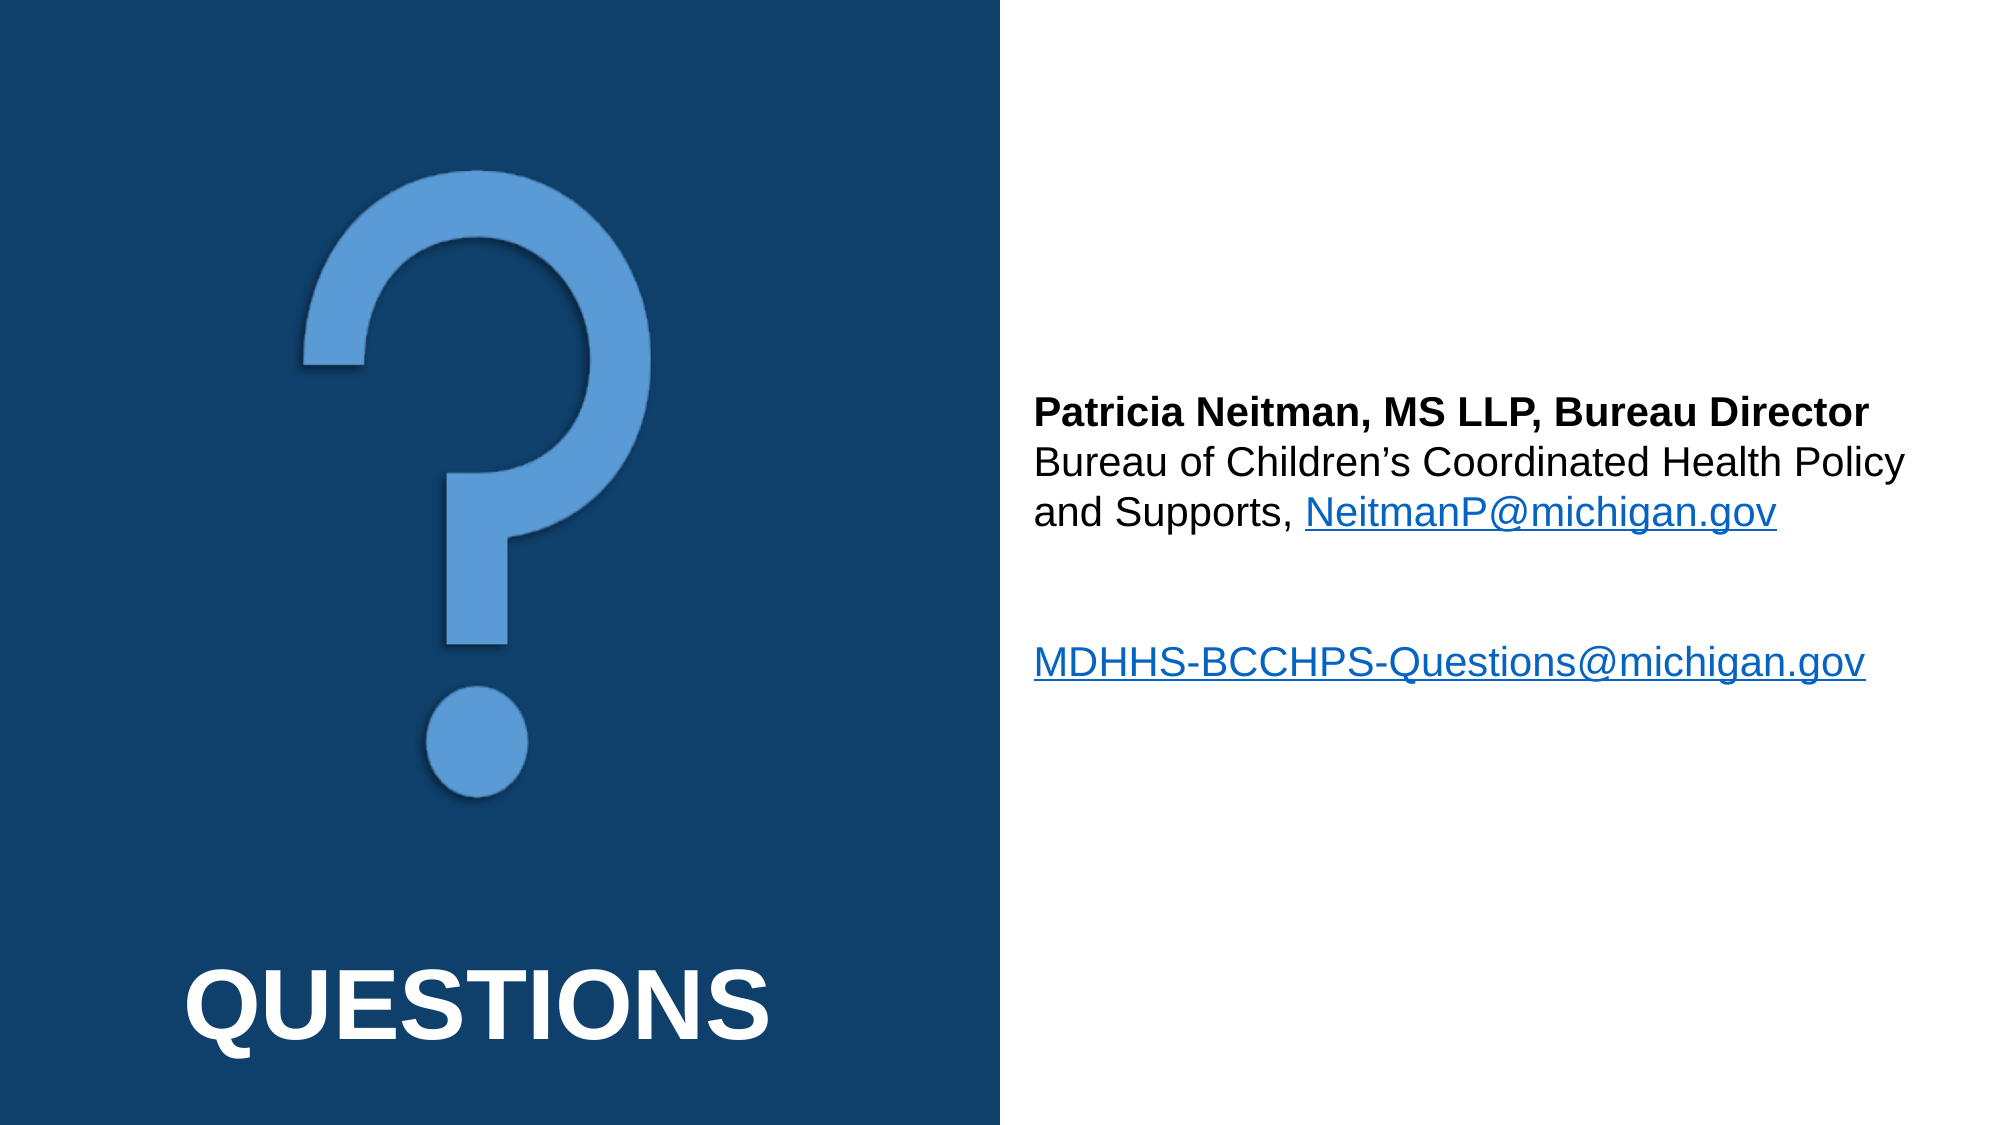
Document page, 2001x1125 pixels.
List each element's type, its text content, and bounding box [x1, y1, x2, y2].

list Patricia Neitman, MS LLP, Bureau Director Bureau of Children’s Coordinated Health Policy and Supports, NeitmanP@michigan.gov MDHHS-BCCHPS-Questions@michigan.gov [1018, 29, 2000, 1125]
picture [105, 78, 849, 891]
text_box QUESTIONS [168, 963, 830, 1069]
